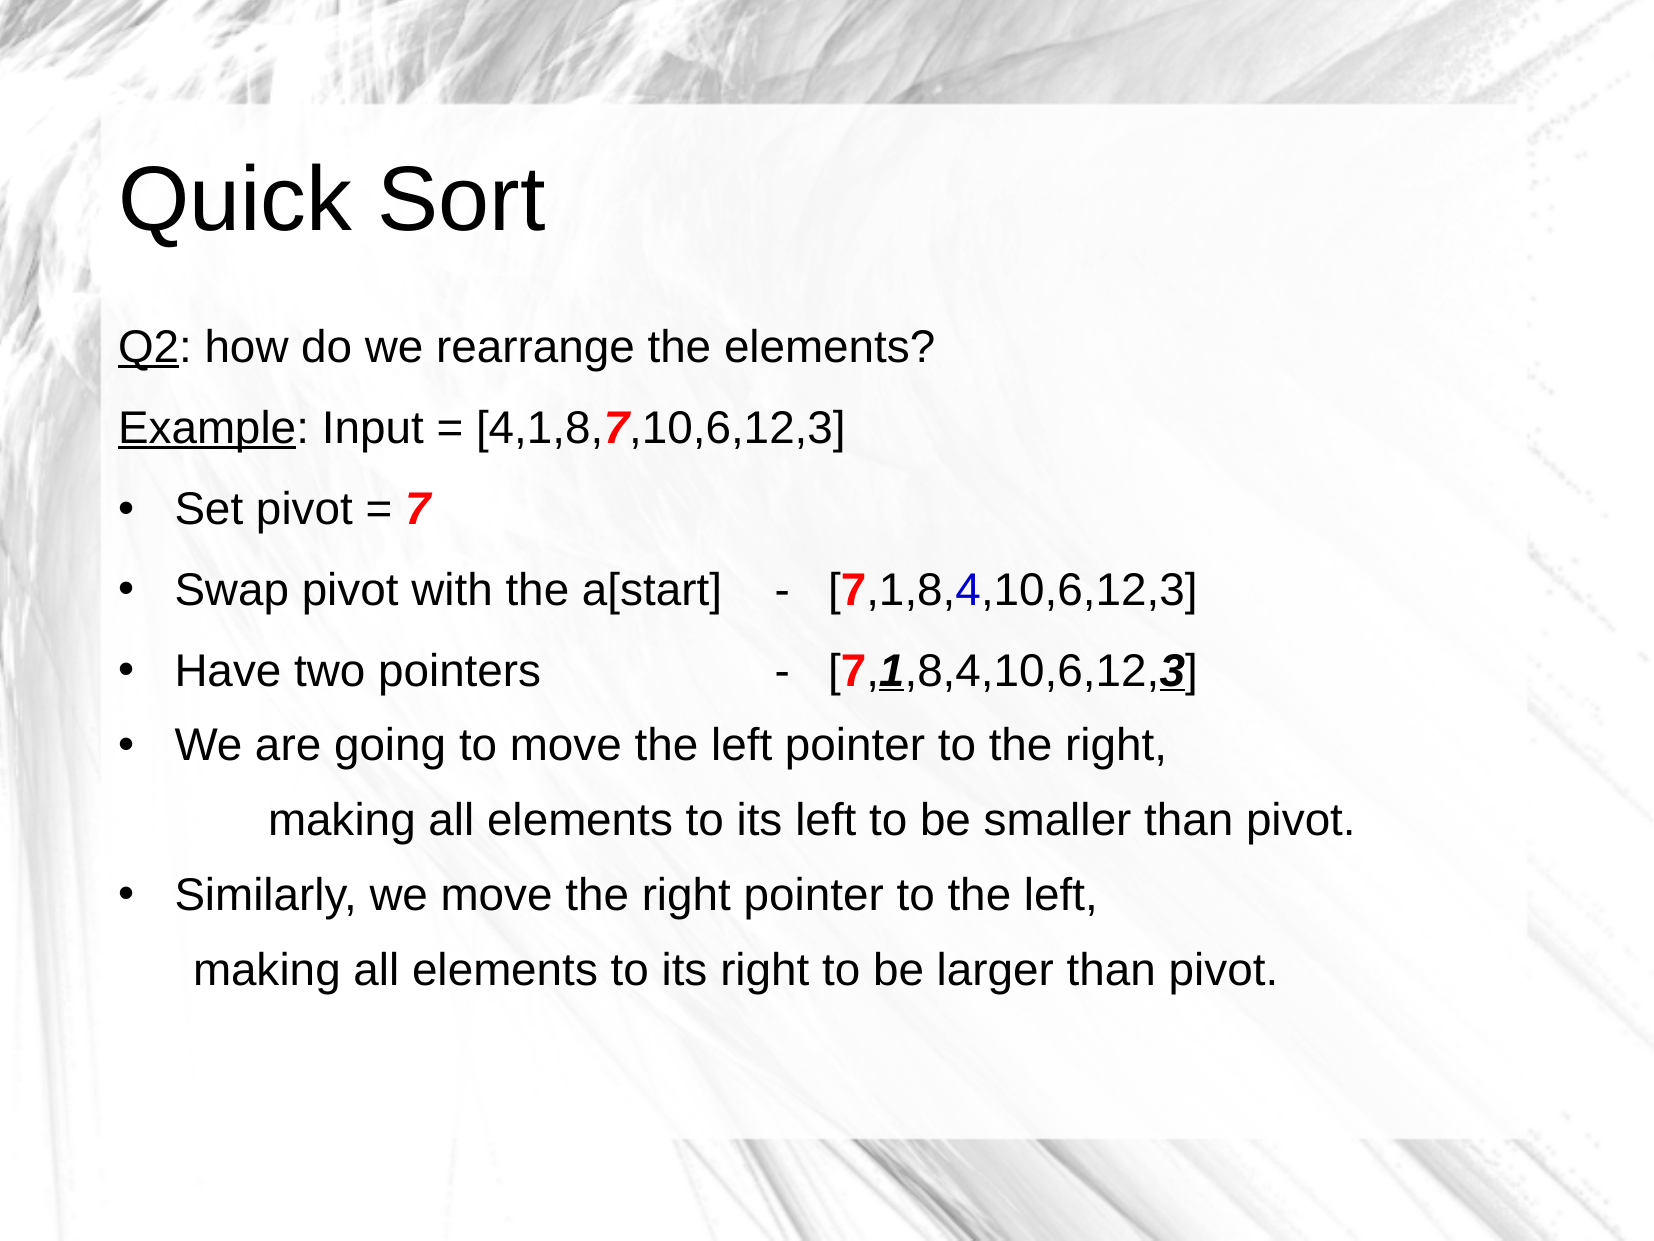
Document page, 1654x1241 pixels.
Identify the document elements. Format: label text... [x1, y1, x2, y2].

list Q2: how do we rearrange the elements? Example: Input = [4,1,8,7,10,6,12,3] Set pivot = 7 Swap pivot with the a[start] - [7,1,8,4,10,6,12,3] Have two pointers - [7,1,8,4,10,6,12,3] We are going to move the left pointer to the right, making all elements to its left to be smaller than pivot. Similarly, we move the right pointer to the left, making all elements to its right to be larger than pivot. [118, 319, 1571, 1109]
title Quick Sort [118, 112, 1506, 281]
picture [0, 0, 1654, 1241]
